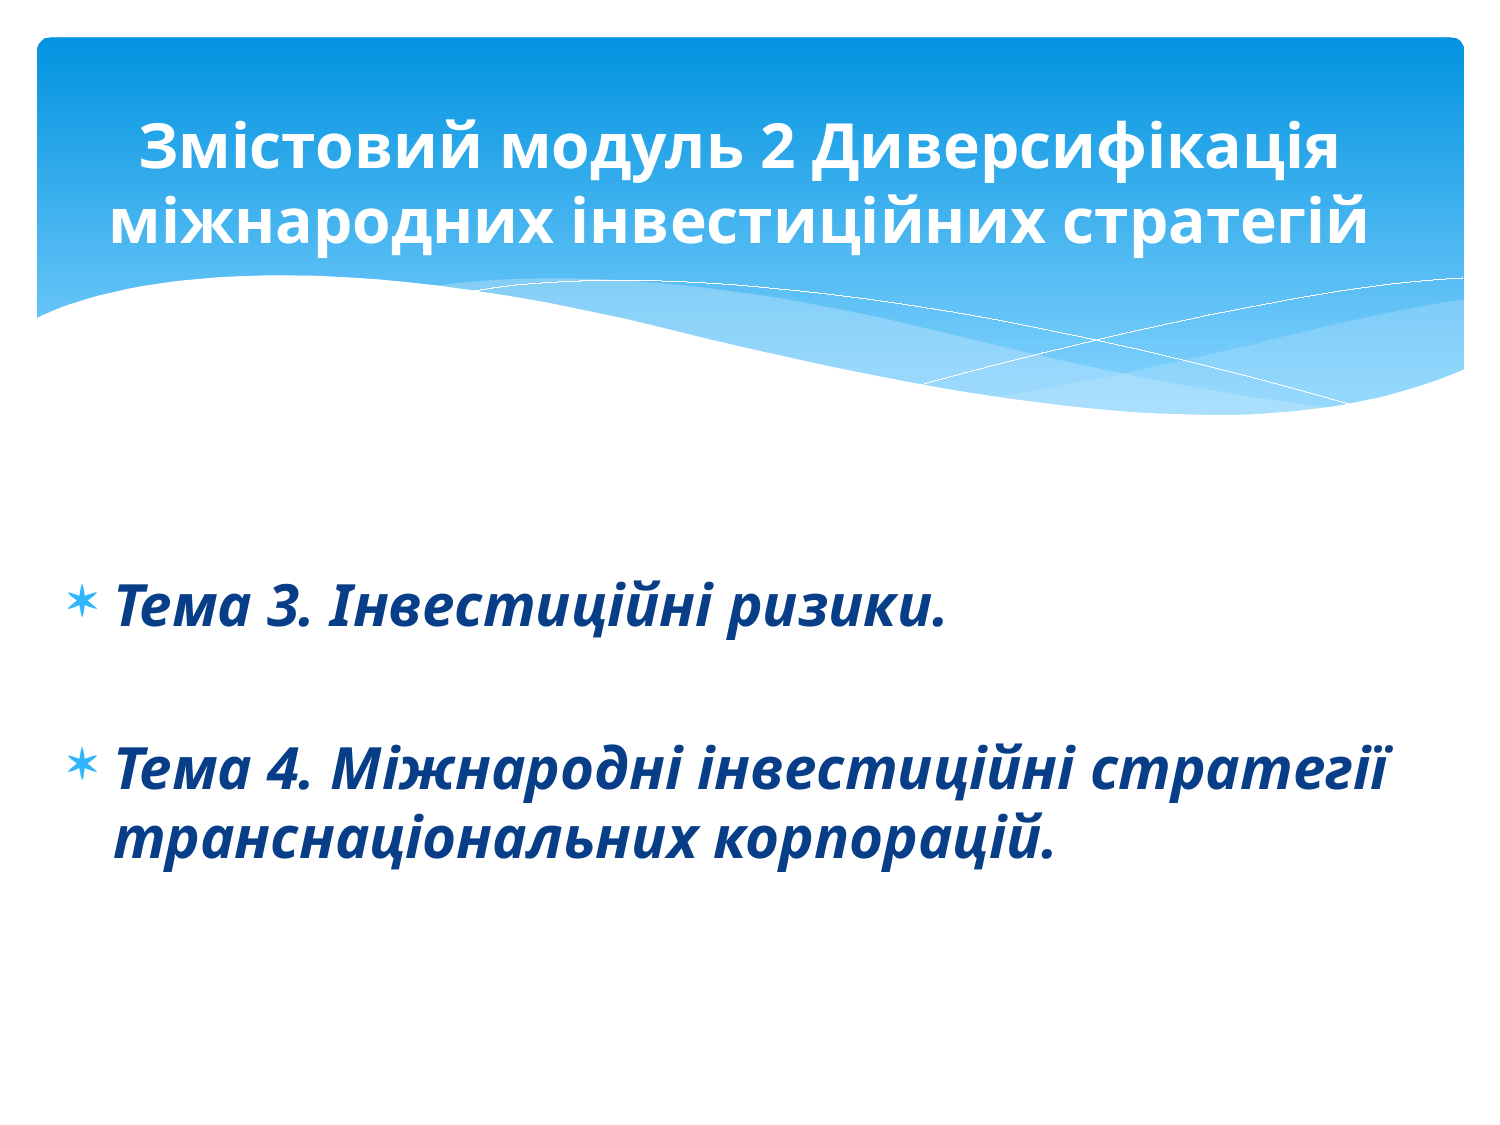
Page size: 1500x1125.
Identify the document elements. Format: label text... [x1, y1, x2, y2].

list Тема 3. Інвестиційні ризики. Тема 4. Міжнародні інвестиційні стратегії транснаціональних корпорацій. [53, 397, 1459, 1005]
title Змістовий модуль 2 Диверсифікація міжнародних інвестиційних стратегій [64, 78, 1415, 284]
